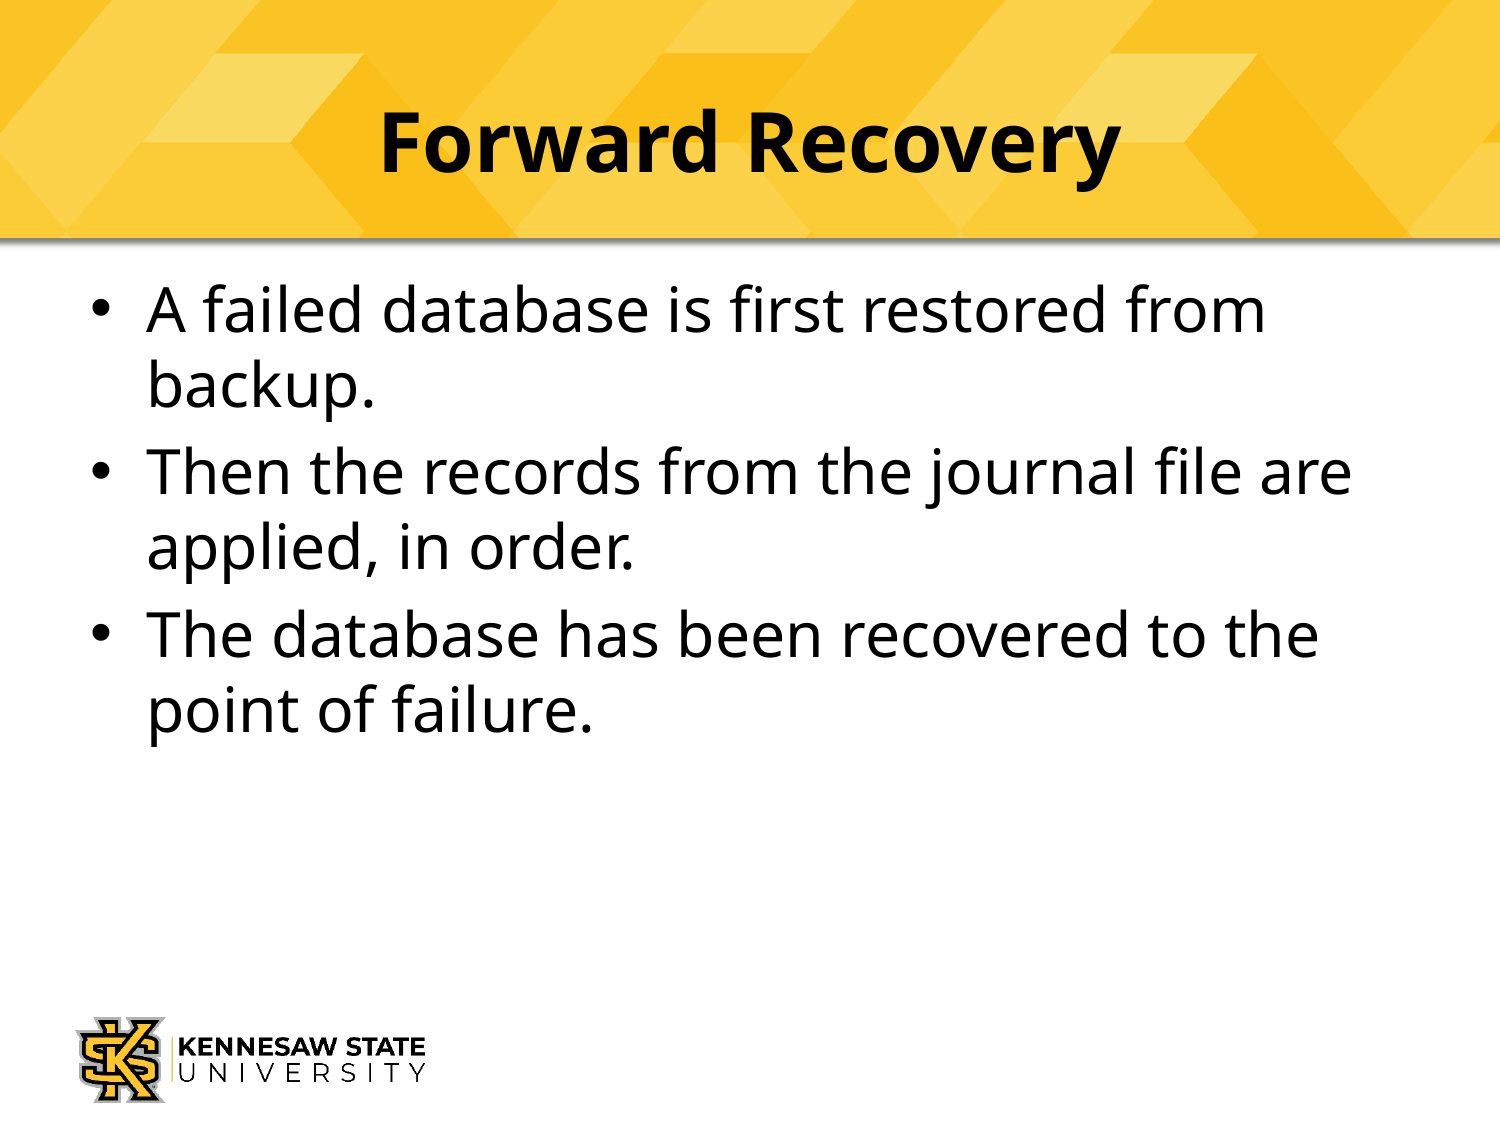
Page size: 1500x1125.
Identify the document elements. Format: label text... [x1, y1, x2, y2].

picture [75, 1017, 425, 1103]
picture [0, 0, 1500, 251]
list A failed database is first restored from backup. Then the records from the journal file are applied, in order. The database has been recovered to the point of failure. [75, 262, 1425, 1005]
title Forward Recovery [75, 45, 1425, 233]
